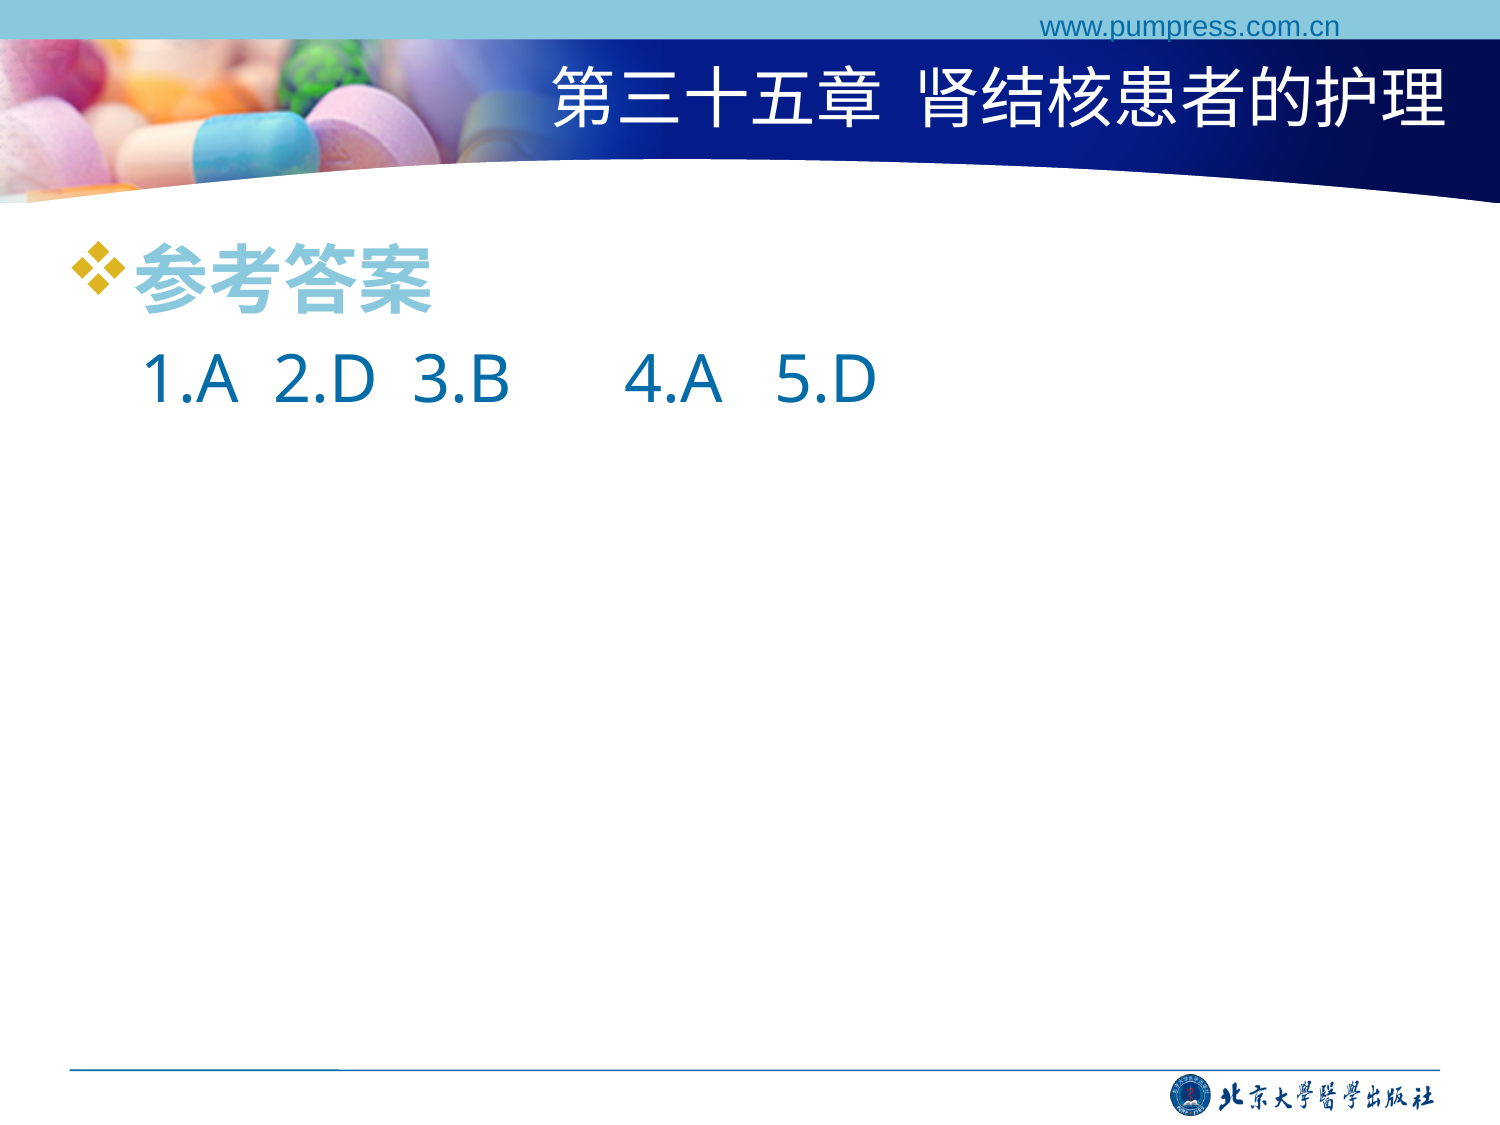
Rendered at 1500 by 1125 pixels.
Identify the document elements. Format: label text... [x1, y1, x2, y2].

slide_number www.pumpress.com.cn [1025, 0, 1463, 38]
picture [0, 40, 1500, 203]
title 第三十五章 肾结核患者的护理 [137, 49, 1463, 143]
picture [1170, 1074, 1436, 1118]
list 参考答案 1.A 2.D 3.B 4.A 5.D [49, 224, 1463, 1026]
